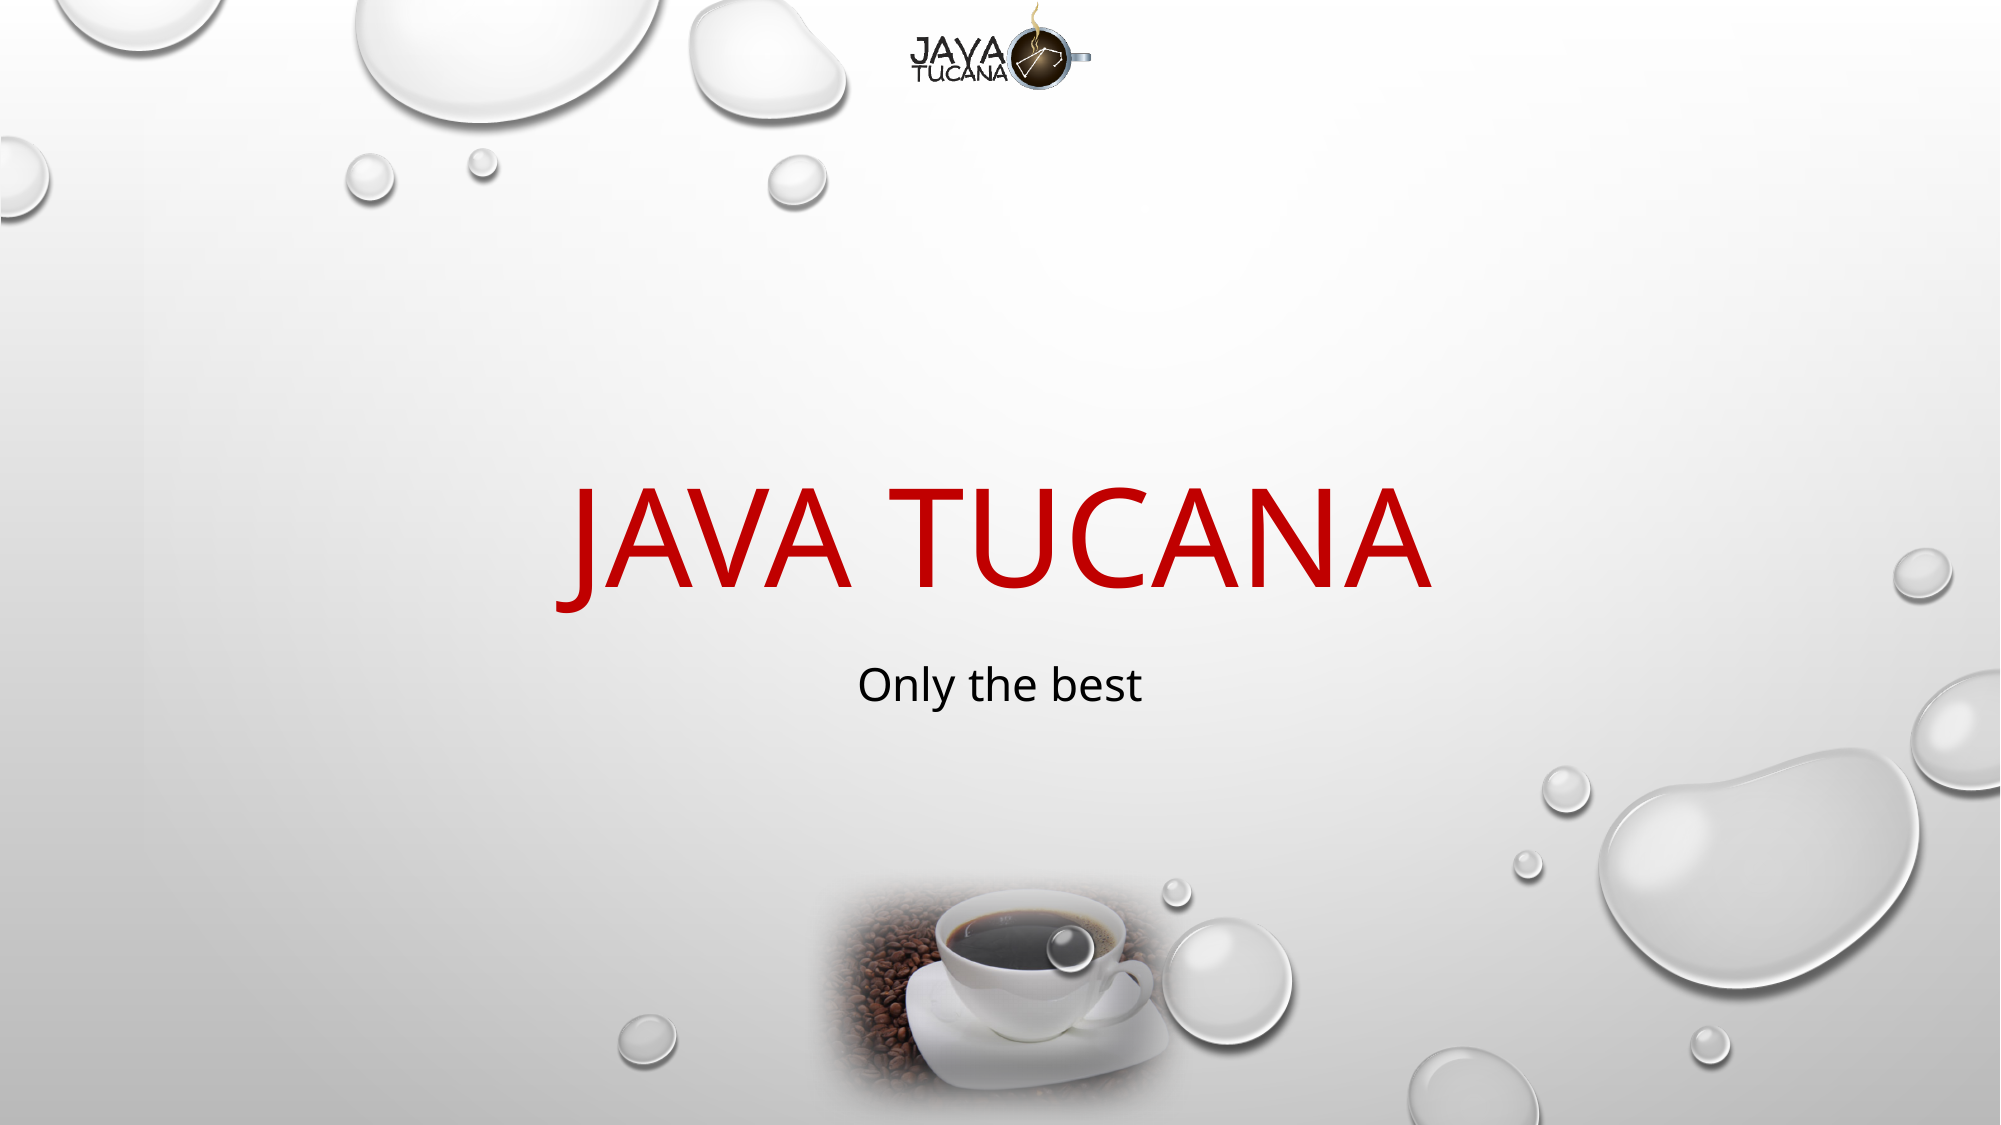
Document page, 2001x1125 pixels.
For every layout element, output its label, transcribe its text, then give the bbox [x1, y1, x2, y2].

title Java Tucana [287, 213, 1713, 625]
picture [1, 0, 2001, 1125]
subtitle Only the best [287, 637, 1713, 863]
